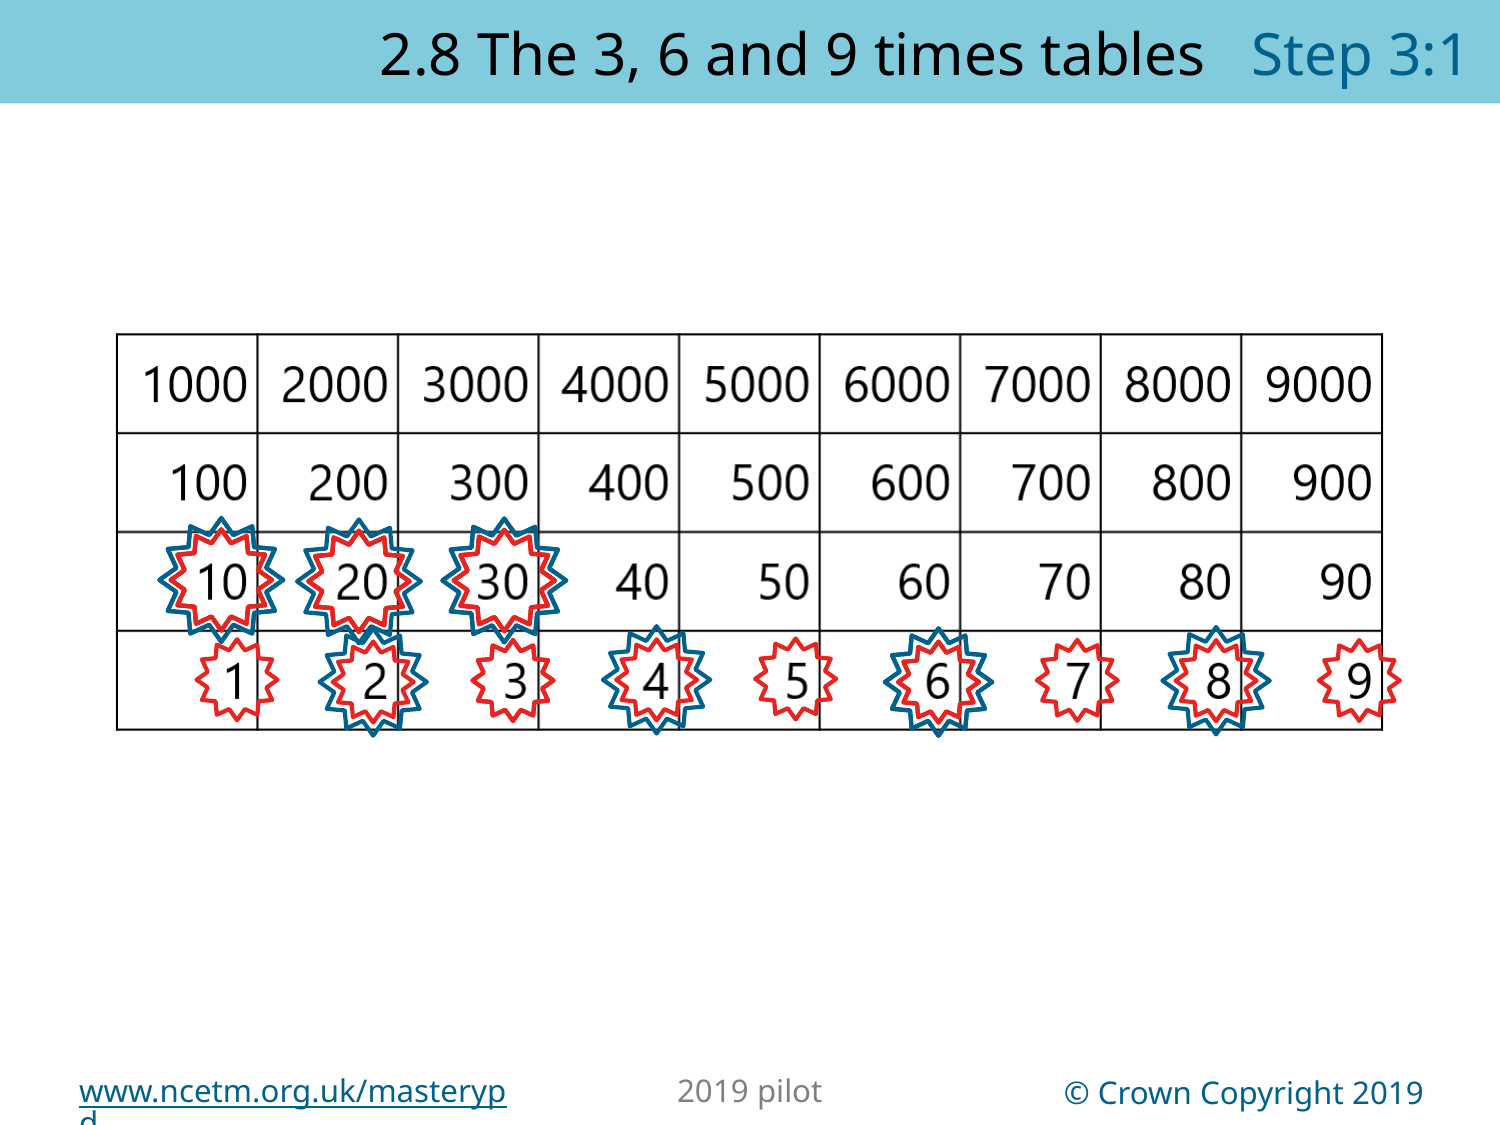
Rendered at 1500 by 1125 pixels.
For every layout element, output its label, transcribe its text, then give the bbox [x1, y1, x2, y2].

list 2.8 The 3, 6 and 9 times tables Step 3:1 [0, 0, 1500, 104]
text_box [442, 518, 567, 643]
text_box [602, 625, 711, 734]
text_box [1389, 659, 1400, 702]
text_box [319, 628, 428, 736]
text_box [296, 519, 422, 644]
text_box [1162, 626, 1270, 735]
picture [115, 333, 1385, 740]
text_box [884, 628, 993, 736]
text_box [159, 517, 284, 643]
